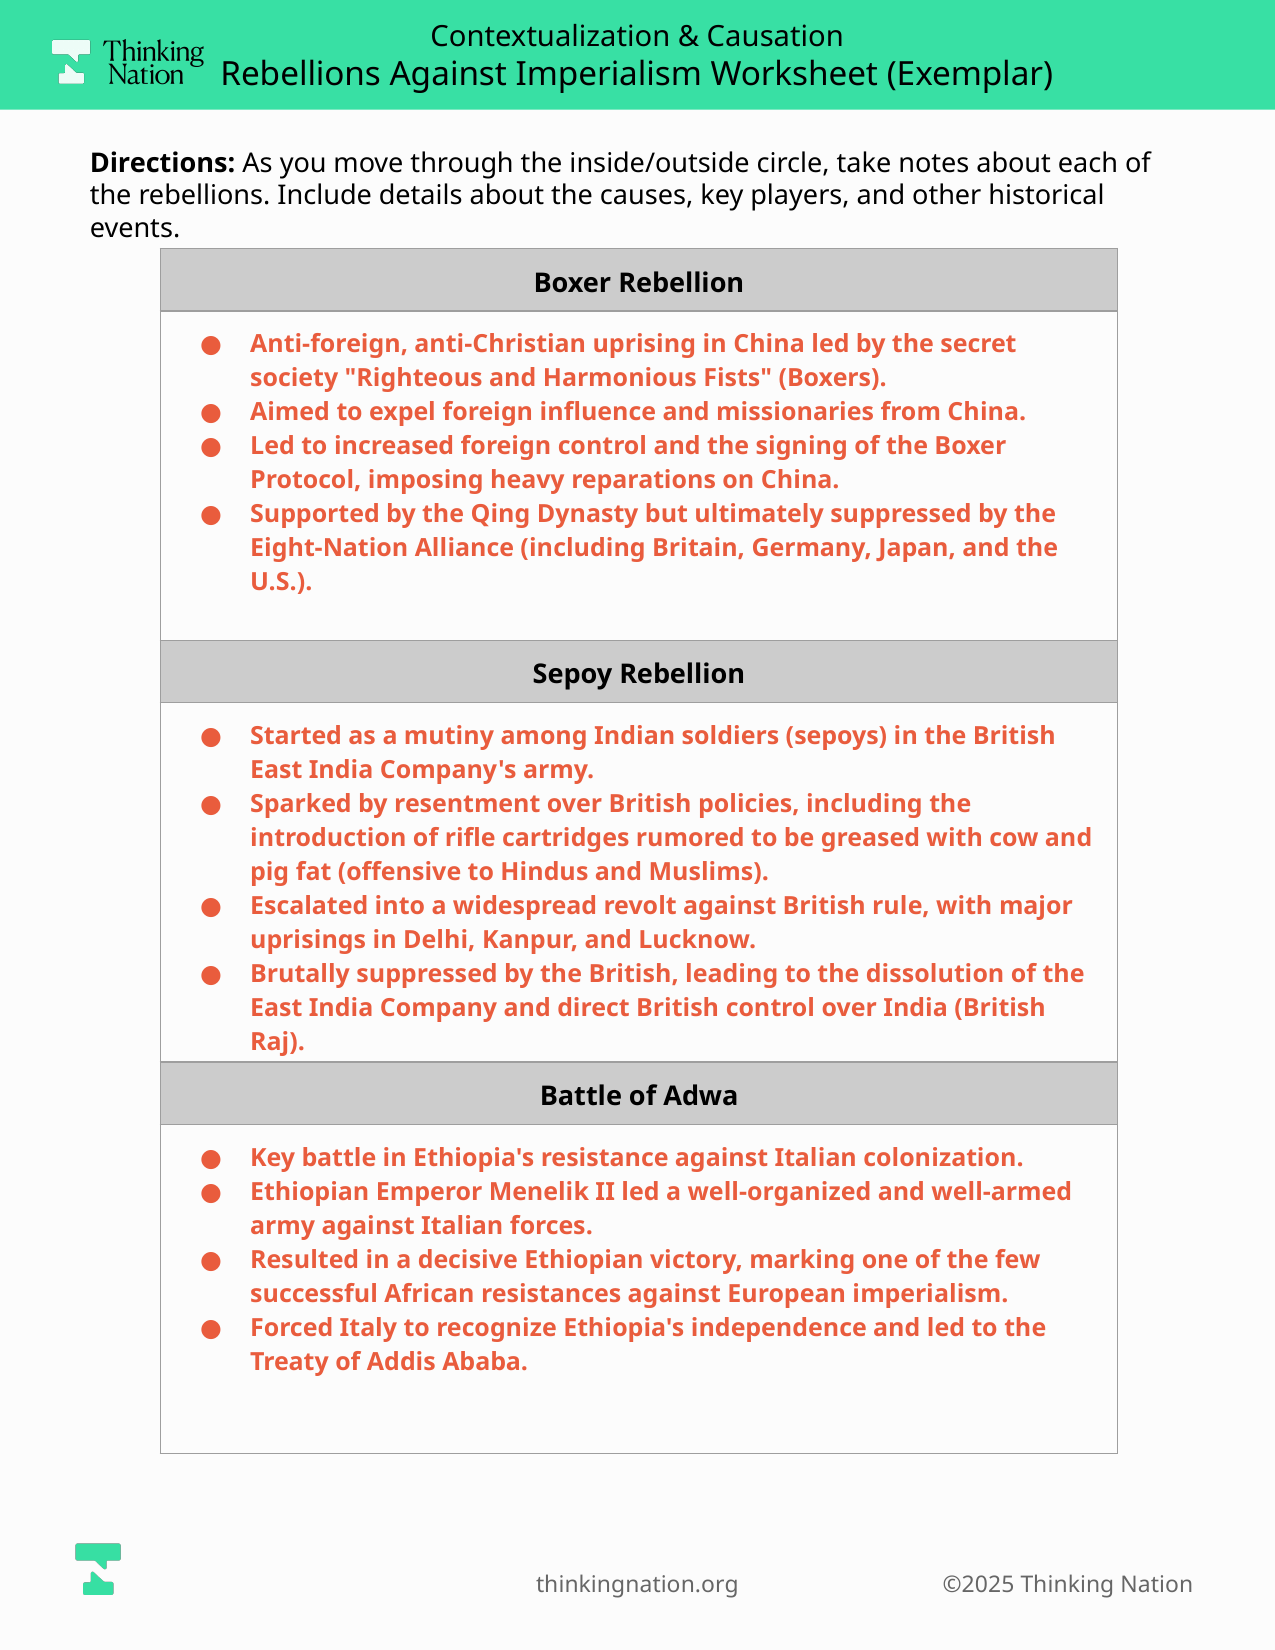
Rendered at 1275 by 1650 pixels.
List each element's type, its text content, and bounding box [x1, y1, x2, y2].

picture [62, 1533, 134, 1605]
table_cell Key battle in Ethiopia's resistance against Italian colonization. Ethiopian Emperor Menelik II led a well-organized and well-armed army against Italian forces. Resulted in a decisive Ethiopian victory, marking one of the few successful African resistances against European imperialism. Forced Italy to recognize Ethiopia's independence and led to the Treaty of Addis Ababa. [161, 1125, 1117, 1453]
table_header Boxer Rebellion [161, 249, 1117, 310]
table_cell Anti-foreign, anti-Christian uprising in China led by the secret society "Righteous and Harmonious Fists" (Boxers). Aimed to expel foreign influence and missionaries from China. Led to increased foreign control and the signing of the Boxer Protocol, imposing heavy reparations on China. Supported by the Qing Dynasty but ultimately suppressed by the Eight-Nation Alliance (including Britain, Germany, Japan, and the U.S.). [161, 312, 1117, 640]
text_box Contextualization & Causation Rebellions Against Imperialism Worksheet (Exemplar) [0, 0, 1275, 110]
table_cell Battle of Adwa [161, 1063, 1117, 1124]
text_box Directions: As you move through the inside/outside circle, take notes about each of the rebellions. Include details about the causes, key players, and other historical events. [74, 130, 1201, 258]
table_cell Sepoy Rebellion [161, 641, 1117, 702]
picture [35, 25, 210, 98]
text_box ©2025 Thinking Nation [907, 1553, 1210, 1605]
text_box thinkingnation.org [486, 1553, 789, 1605]
table_cell Started as a mutiny among Indian soldiers (sepoys) in the British East India Company's army. Sparked by resentment over British policies, including the introduction of rifle cartridges rumored to be greased with cow and pig fat (offensive to Hindus and Muslims). Escalated into a widespread revolt against British rule, with major uprisings in Delhi, Kanpur, and Lucknow. Brutally suppressed by the British, leading to the dissolution of the East India Company and direct British control over India (British Raj). [161, 703, 1117, 1061]
